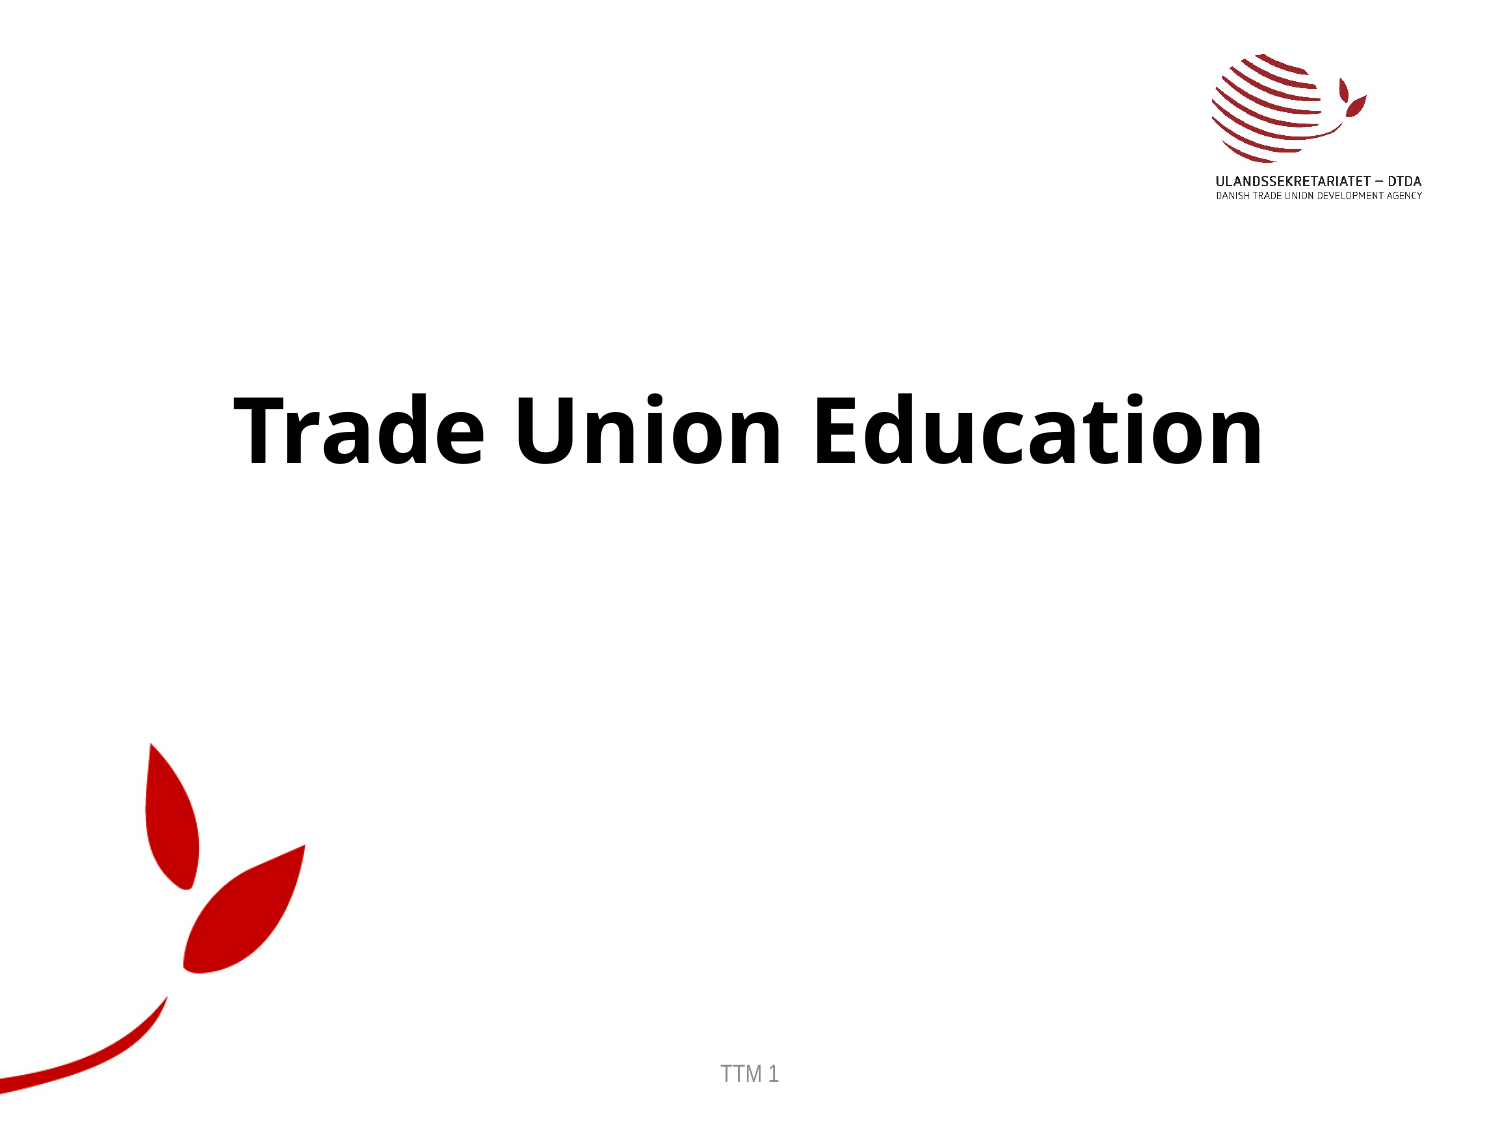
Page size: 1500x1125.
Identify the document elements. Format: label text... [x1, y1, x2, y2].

picture [1212, 54, 1423, 199]
footer TTM 1 [512, 1042, 988, 1103]
picture [0, 741, 313, 1118]
title Trade Union Education [112, 255, 1388, 599]
